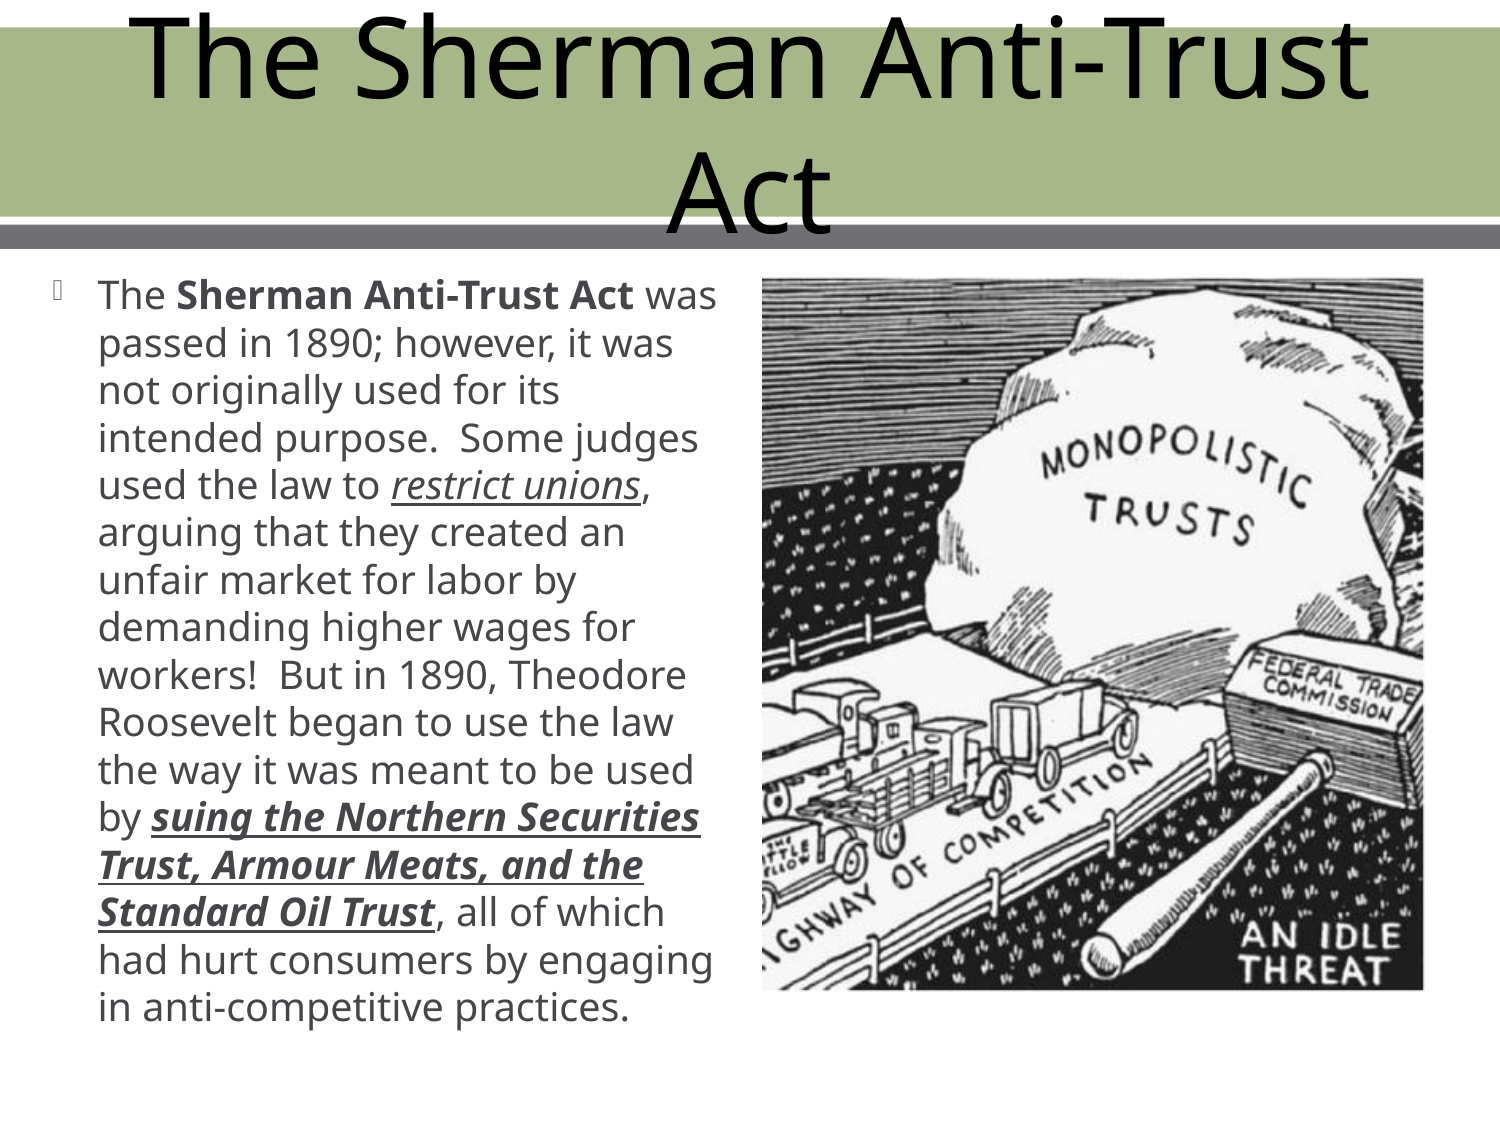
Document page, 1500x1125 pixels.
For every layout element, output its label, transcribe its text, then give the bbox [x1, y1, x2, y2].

list The Sherman Anti-Trust Act was passed in 1890; however, it was not originally used for its intended purpose. Some judges used the law to restrict unions, arguing that they created an unfair market for labor by demanding higher wages for workers! But in 1890, Theodore Roosevelt began to use the law the way it was meant to be used by suing the Northern Securities Trust, Armour Meats, and the Standard Oil Trust, all of which had hurt consumers by engaging in anti-competitive practices. [37, 262, 738, 1088]
title The Sherman Anti-Trust Act [75, 29, 1425, 213]
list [762, 275, 1426, 992]
